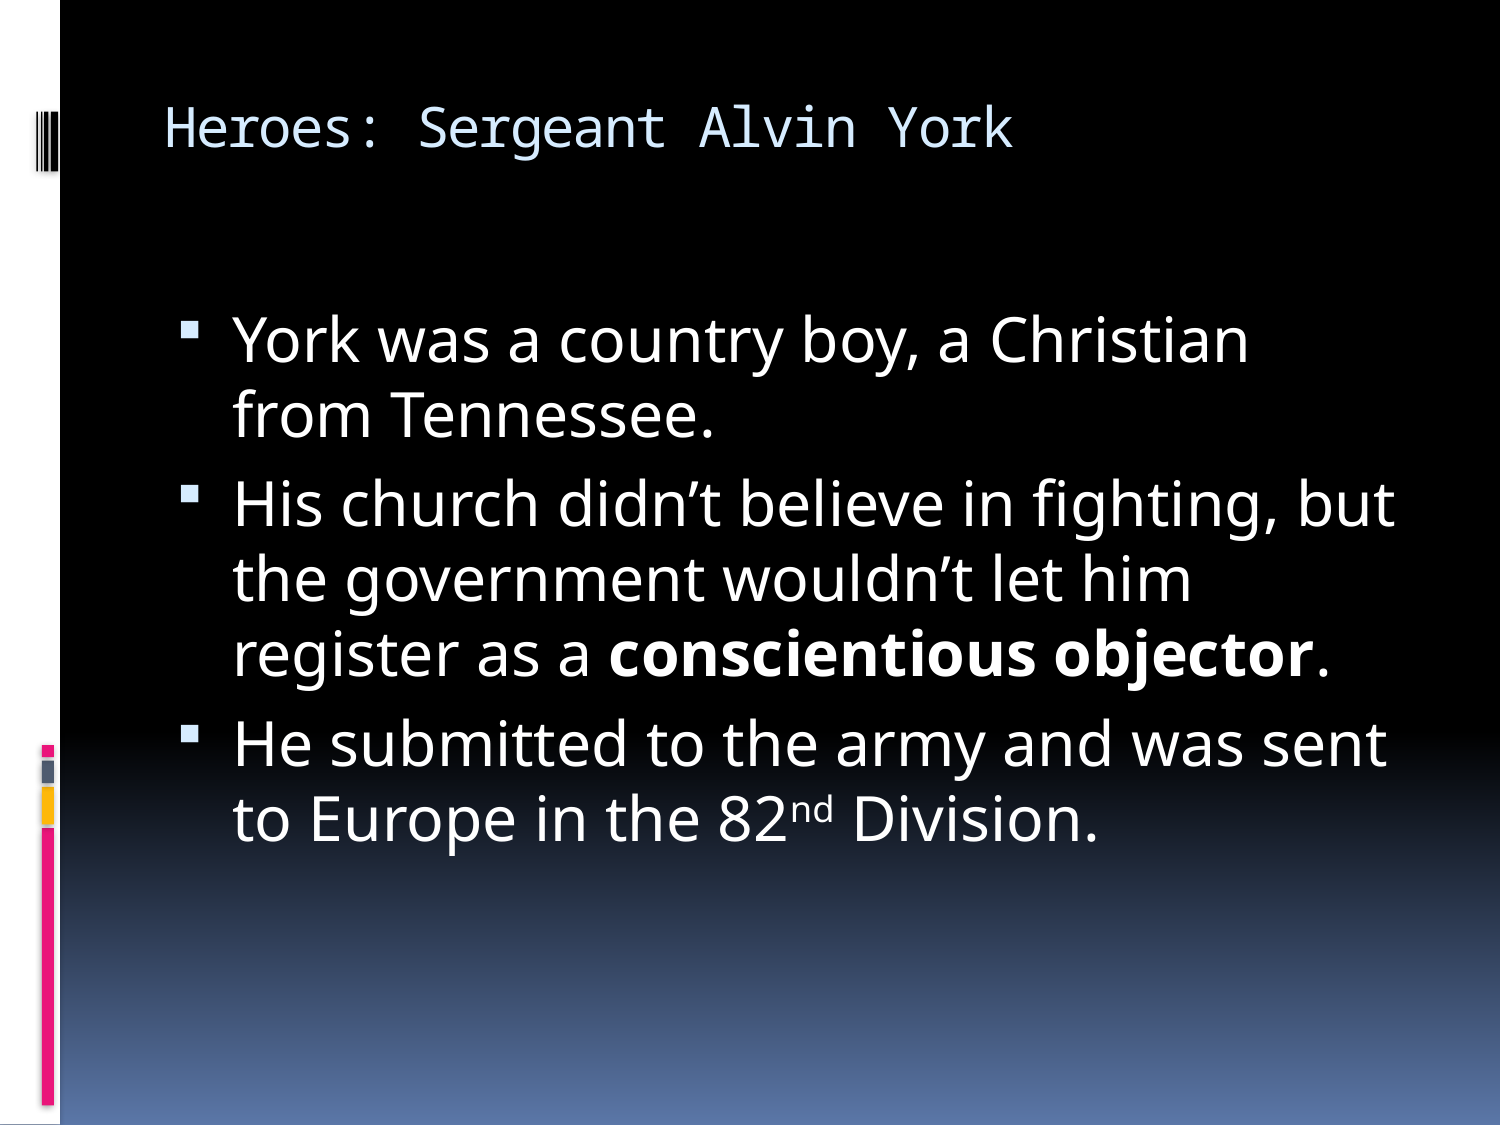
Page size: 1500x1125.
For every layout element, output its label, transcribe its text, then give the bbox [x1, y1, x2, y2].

list York was a country boy, a Christian from Tennessee. His church didn’t believe in fighting, but the government wouldn’t let him register as a conscientious objector. He submitted to the army and was sent to Europe in the 82nd Division. [150, 292, 1425, 1043]
title Heroes: Sergeant Alvin York [150, 83, 1425, 234]
